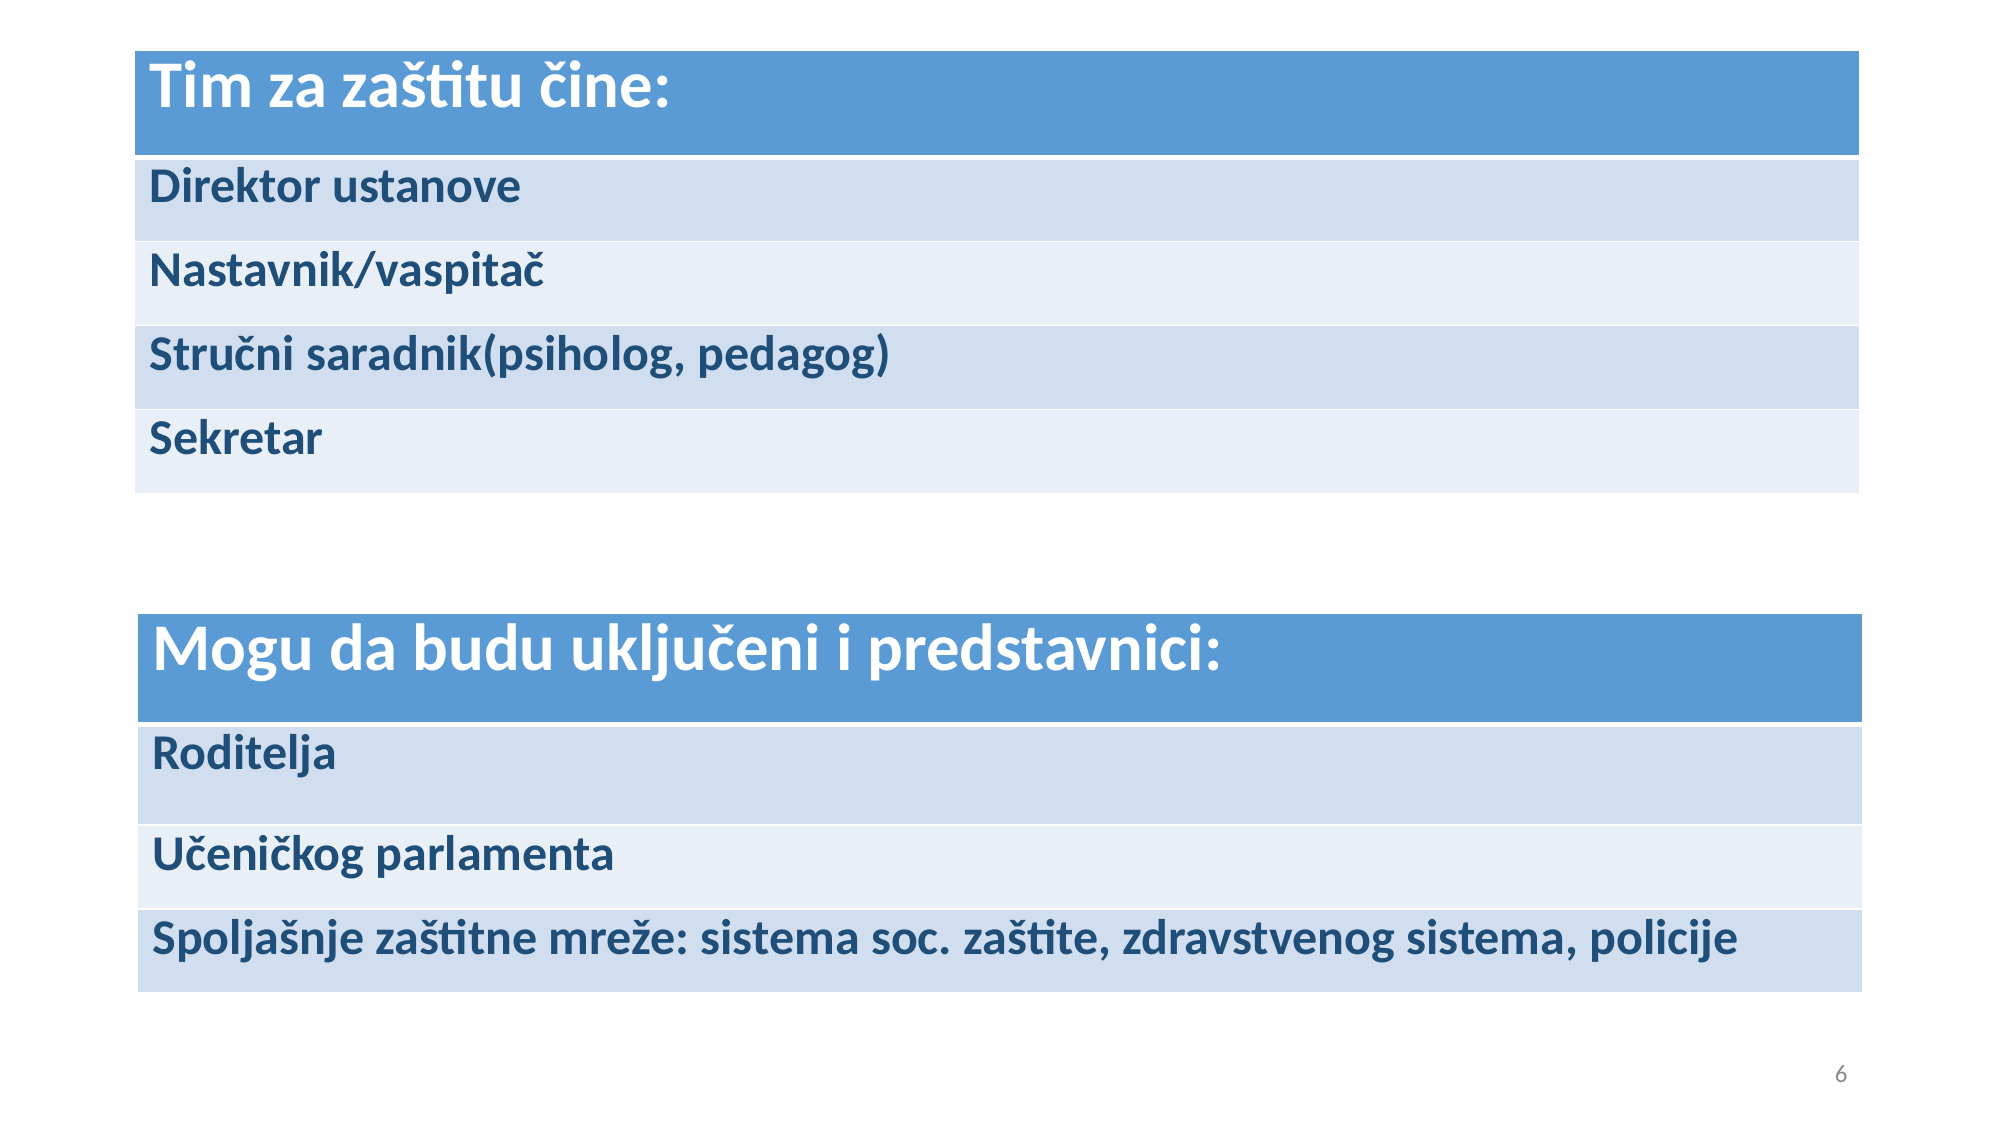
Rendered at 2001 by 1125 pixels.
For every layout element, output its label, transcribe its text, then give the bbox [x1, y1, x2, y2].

table_cell Nastavnik/vaspitač [135, 242, 1859, 325]
slide_number 6 [1412, 1042, 1863, 1103]
table_cell Stručni saradnik(psiholog, pedagog) [135, 326, 1859, 409]
table_cell Spoljašnje zaštitne mreže: sistema soc. zaštite, zdravstvenog sistema, policije [138, 910, 1862, 992]
table_cell Učeničkog parlamenta [138, 826, 1862, 908]
table_cell Sekretar [135, 410, 1859, 493]
table_cell Direktor ustanove [135, 160, 1859, 241]
table_header Tim za zaštitu čine: [135, 51, 1859, 155]
table_cell Roditelja [138, 727, 1862, 824]
table_header Mogu da budu uključeni i predstavnici: [138, 614, 1862, 722]
